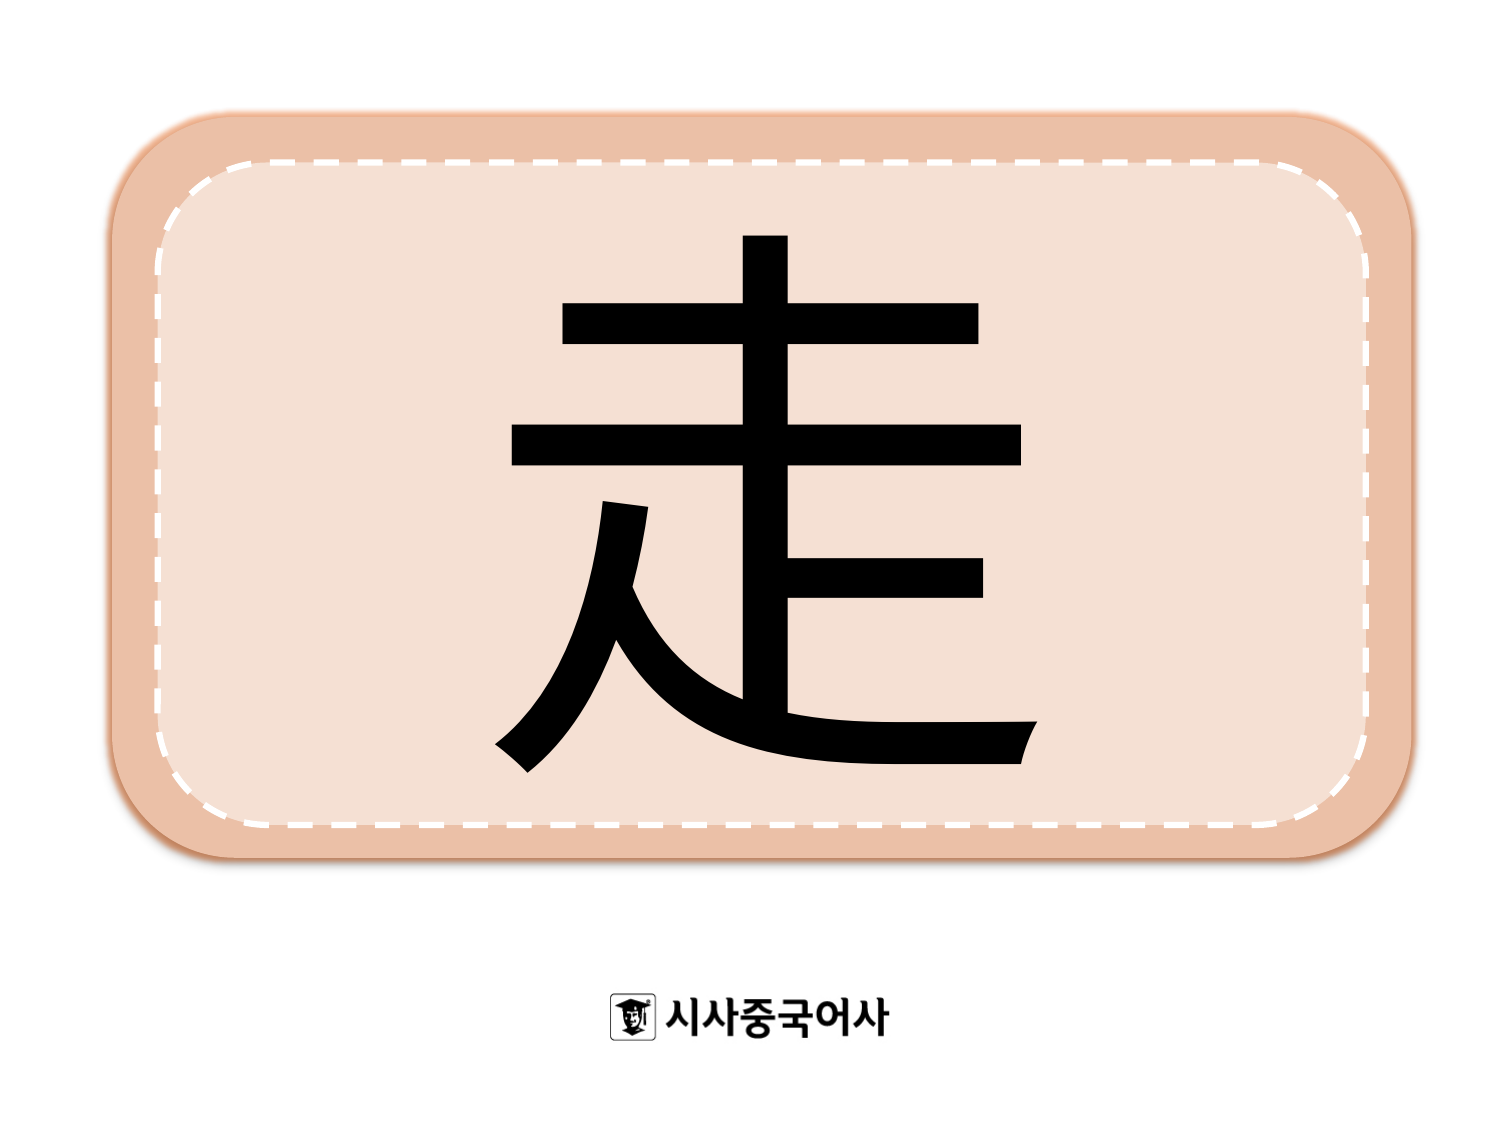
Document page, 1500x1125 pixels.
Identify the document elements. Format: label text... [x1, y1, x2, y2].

picture [602, 987, 898, 1047]
text_box 走 [162, 160, 1371, 824]
